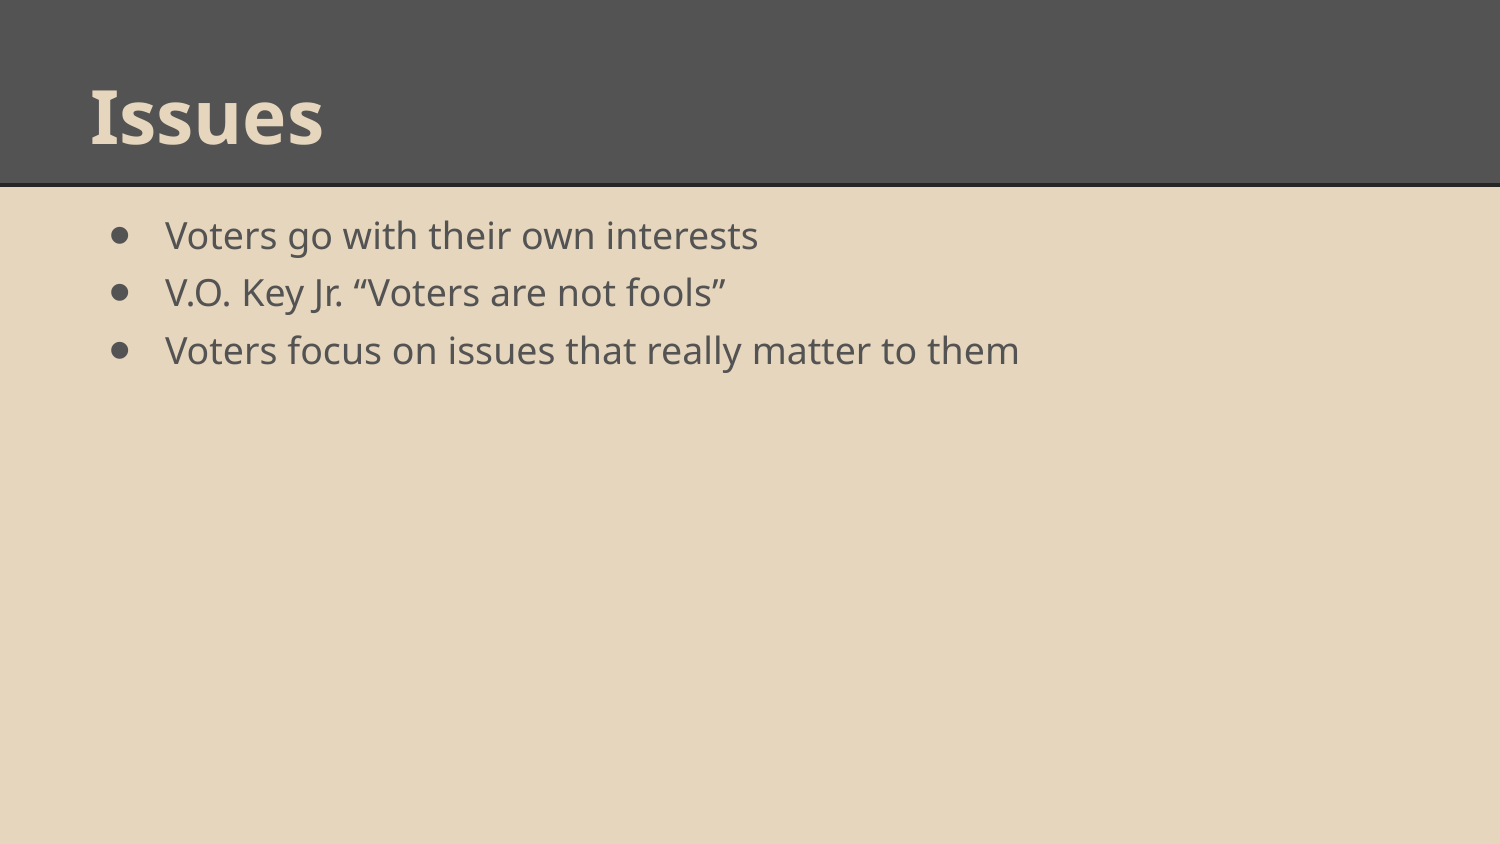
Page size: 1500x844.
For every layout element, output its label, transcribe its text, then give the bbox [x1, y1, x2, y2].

list Voters go with their own interests V.O. Key Jr. “Voters are not fools” Voters focus on issues that really matter to them [75, 196, 1425, 808]
title Issues [75, 33, 1425, 175]
